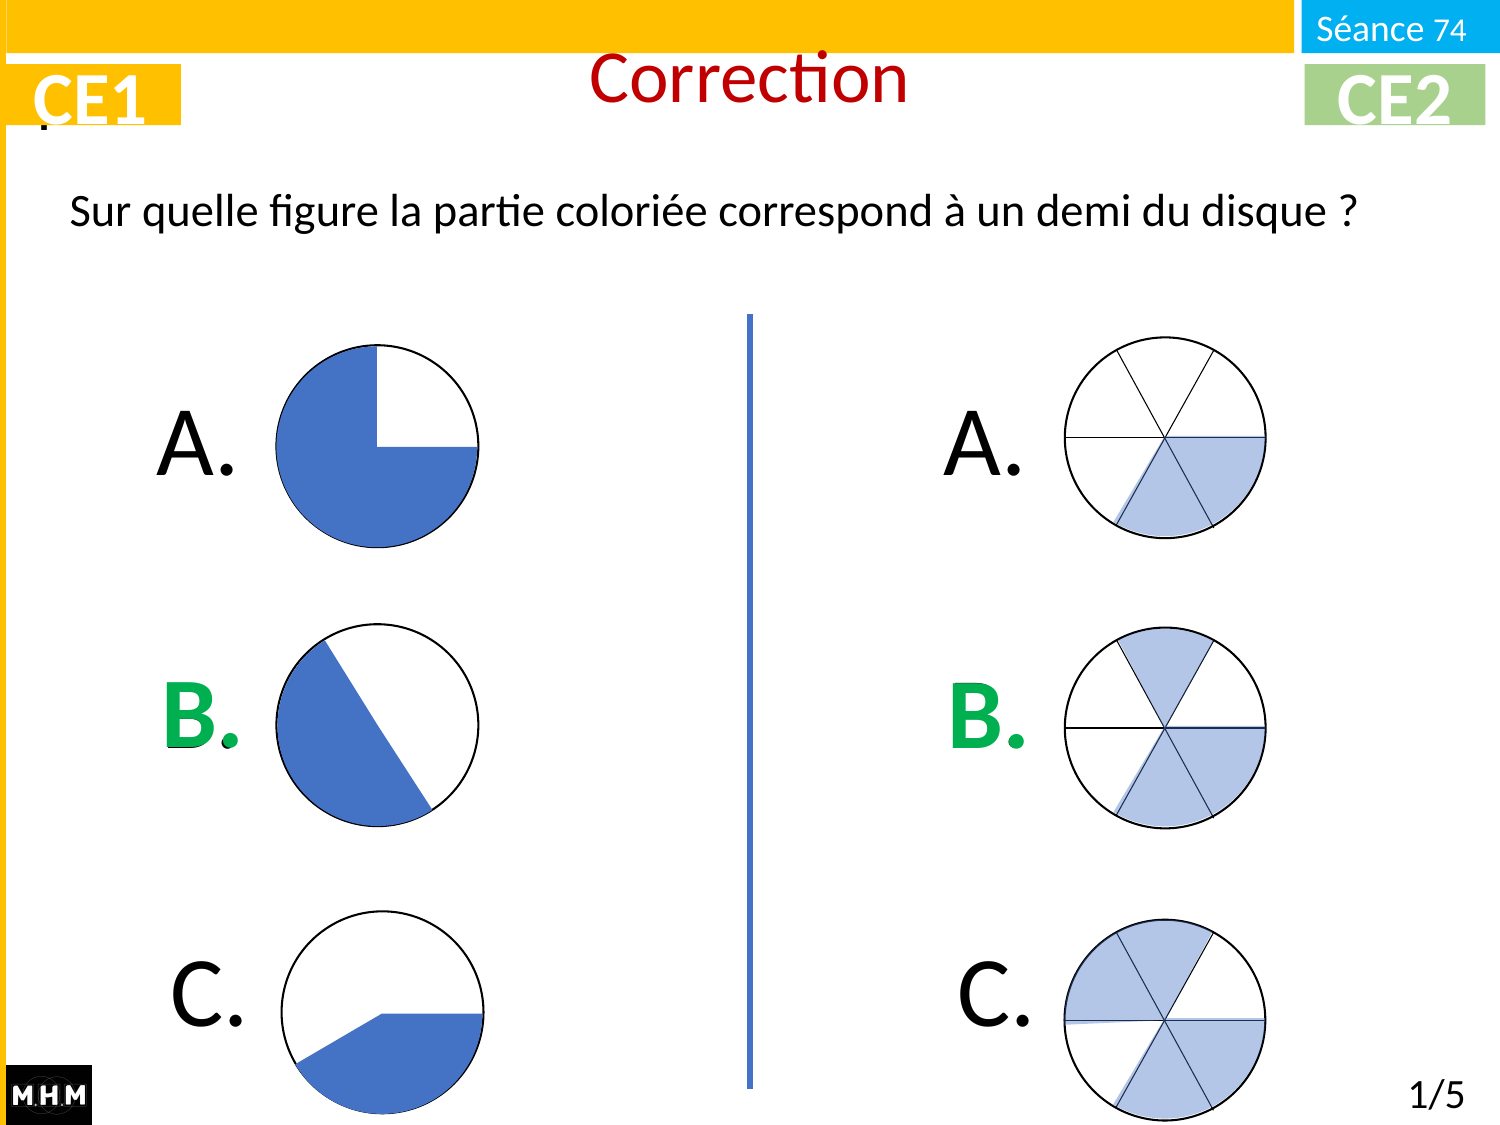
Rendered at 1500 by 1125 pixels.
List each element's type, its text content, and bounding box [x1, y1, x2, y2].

text_box B. [146, 640, 297, 776]
text_box B. [932, 641, 1064, 776]
list 1/5 [1373, 1064, 1500, 1125]
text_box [1064, 919, 1266, 1121]
text_box [280, 910, 485, 1063]
text_box A. [141, 368, 292, 503]
text_box [336, 344, 480, 510]
text_box C. [942, 919, 1064, 1054]
text_box [293, 1012, 484, 1115]
title Sur quelle figure la partie coloriée correspond à un demi du disque ? [45, 161, 1395, 261]
text_box CE1 [0, 63, 182, 126]
text_box A. [928, 367, 1064, 503]
text_box C. [155, 919, 306, 1055]
text_box Correction [569, 28, 930, 128]
picture [6, 1065, 92, 1125]
text_box CE2 [1303, 63, 1487, 126]
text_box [1064, 337, 1266, 539]
text_box [289, 638, 434, 828]
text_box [1064, 627, 1266, 829]
text_box [275, 345, 479, 549]
text_box [297, 623, 480, 810]
